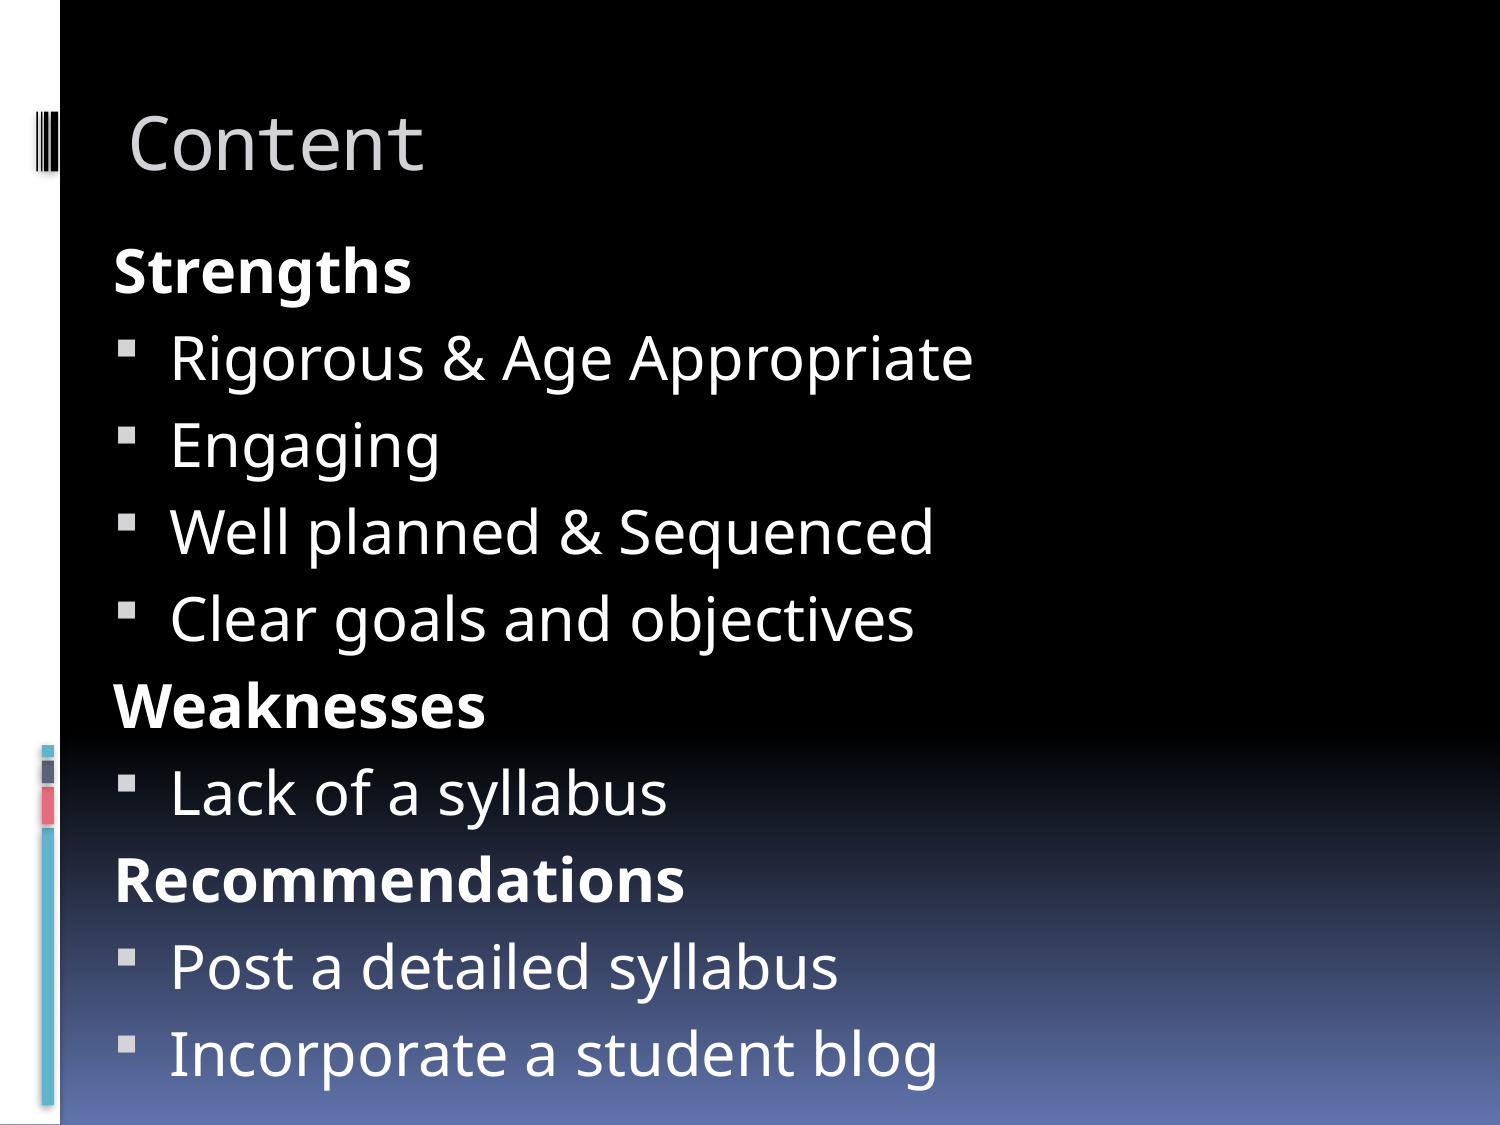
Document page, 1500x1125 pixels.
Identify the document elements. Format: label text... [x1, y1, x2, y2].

title Content [112, 44, 1463, 224]
list Strengths Rigorous & Age Appropriate Engaging Well planned & Sequenced Clear goals and objectives Weaknesses Lack of a syllabus Recommendations Post a detailed syllabus Incorporate a student blog [87, 224, 1475, 1100]
